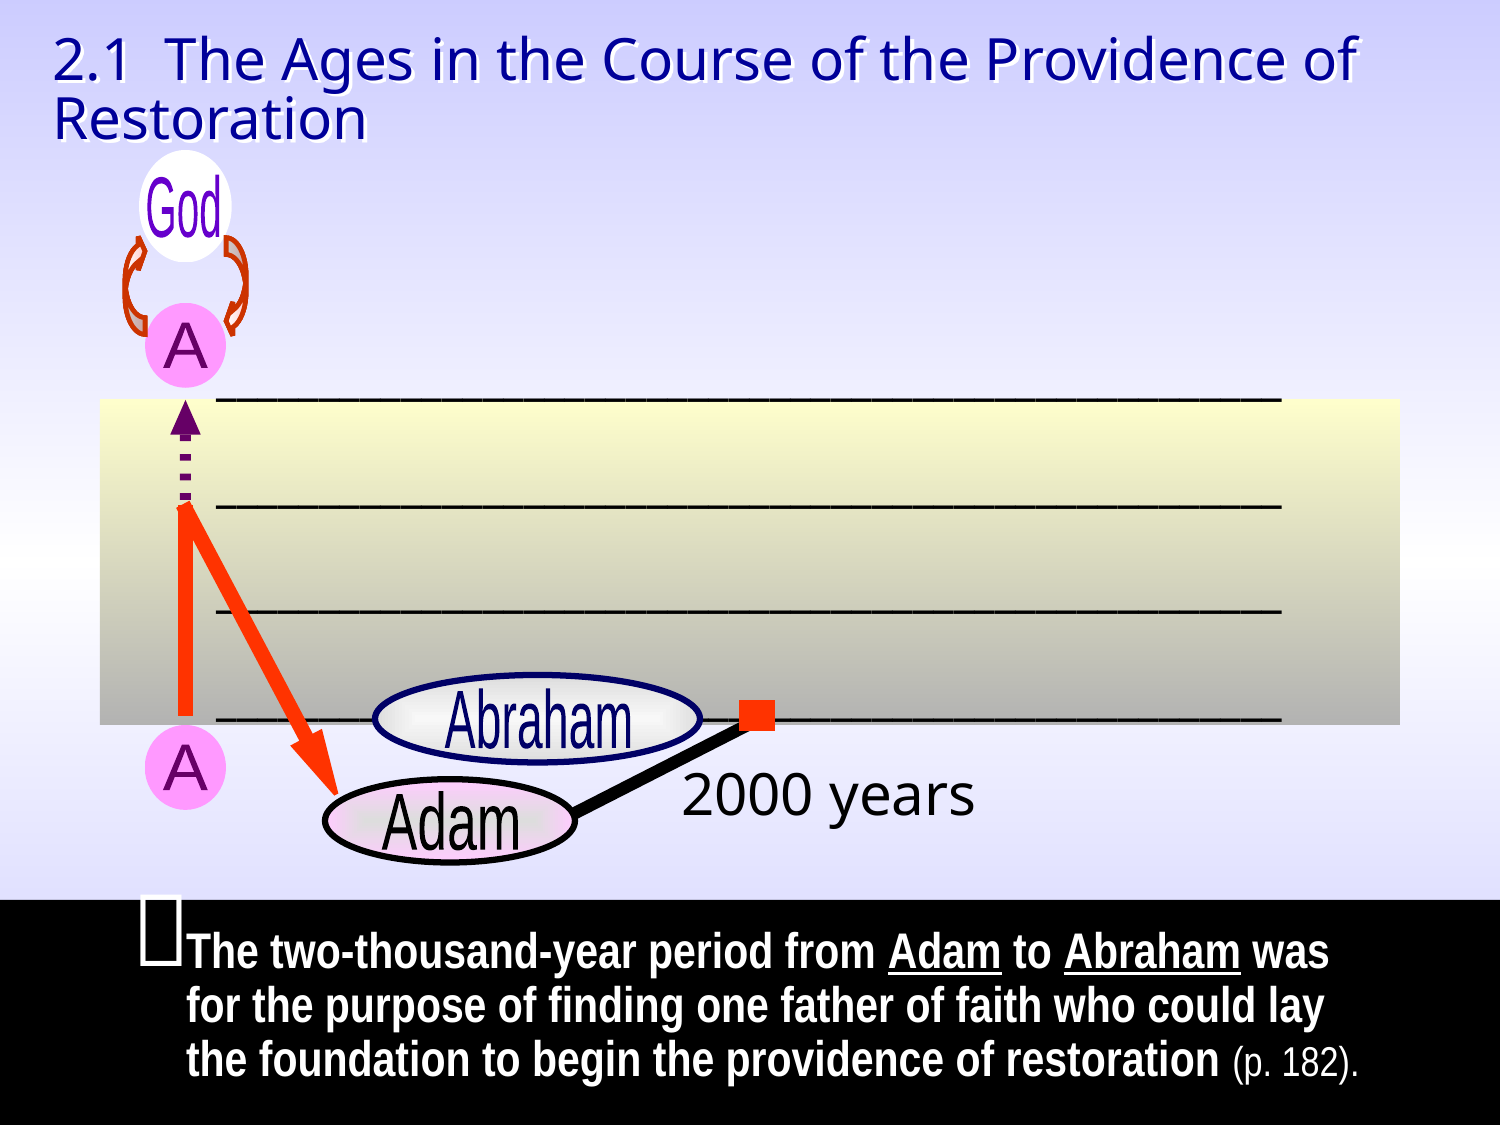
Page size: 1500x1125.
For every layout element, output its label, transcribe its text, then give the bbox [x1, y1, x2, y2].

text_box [62, 374, 1438, 726]
text_box 2.1 The Ages in the Course of the Providence of Restoration [37, 25, 1475, 159]
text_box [144, 724, 227, 811]
text_box [293, 735, 332, 779]
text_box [124, 149, 247, 388]
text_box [324, 778, 576, 863]
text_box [116, 905, 1401, 1096]
text_box [0, 899, 1500, 1125]
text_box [374, 674, 701, 763]
text_box 2000 years [653, 750, 1004, 835]
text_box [169, 399, 201, 501]
